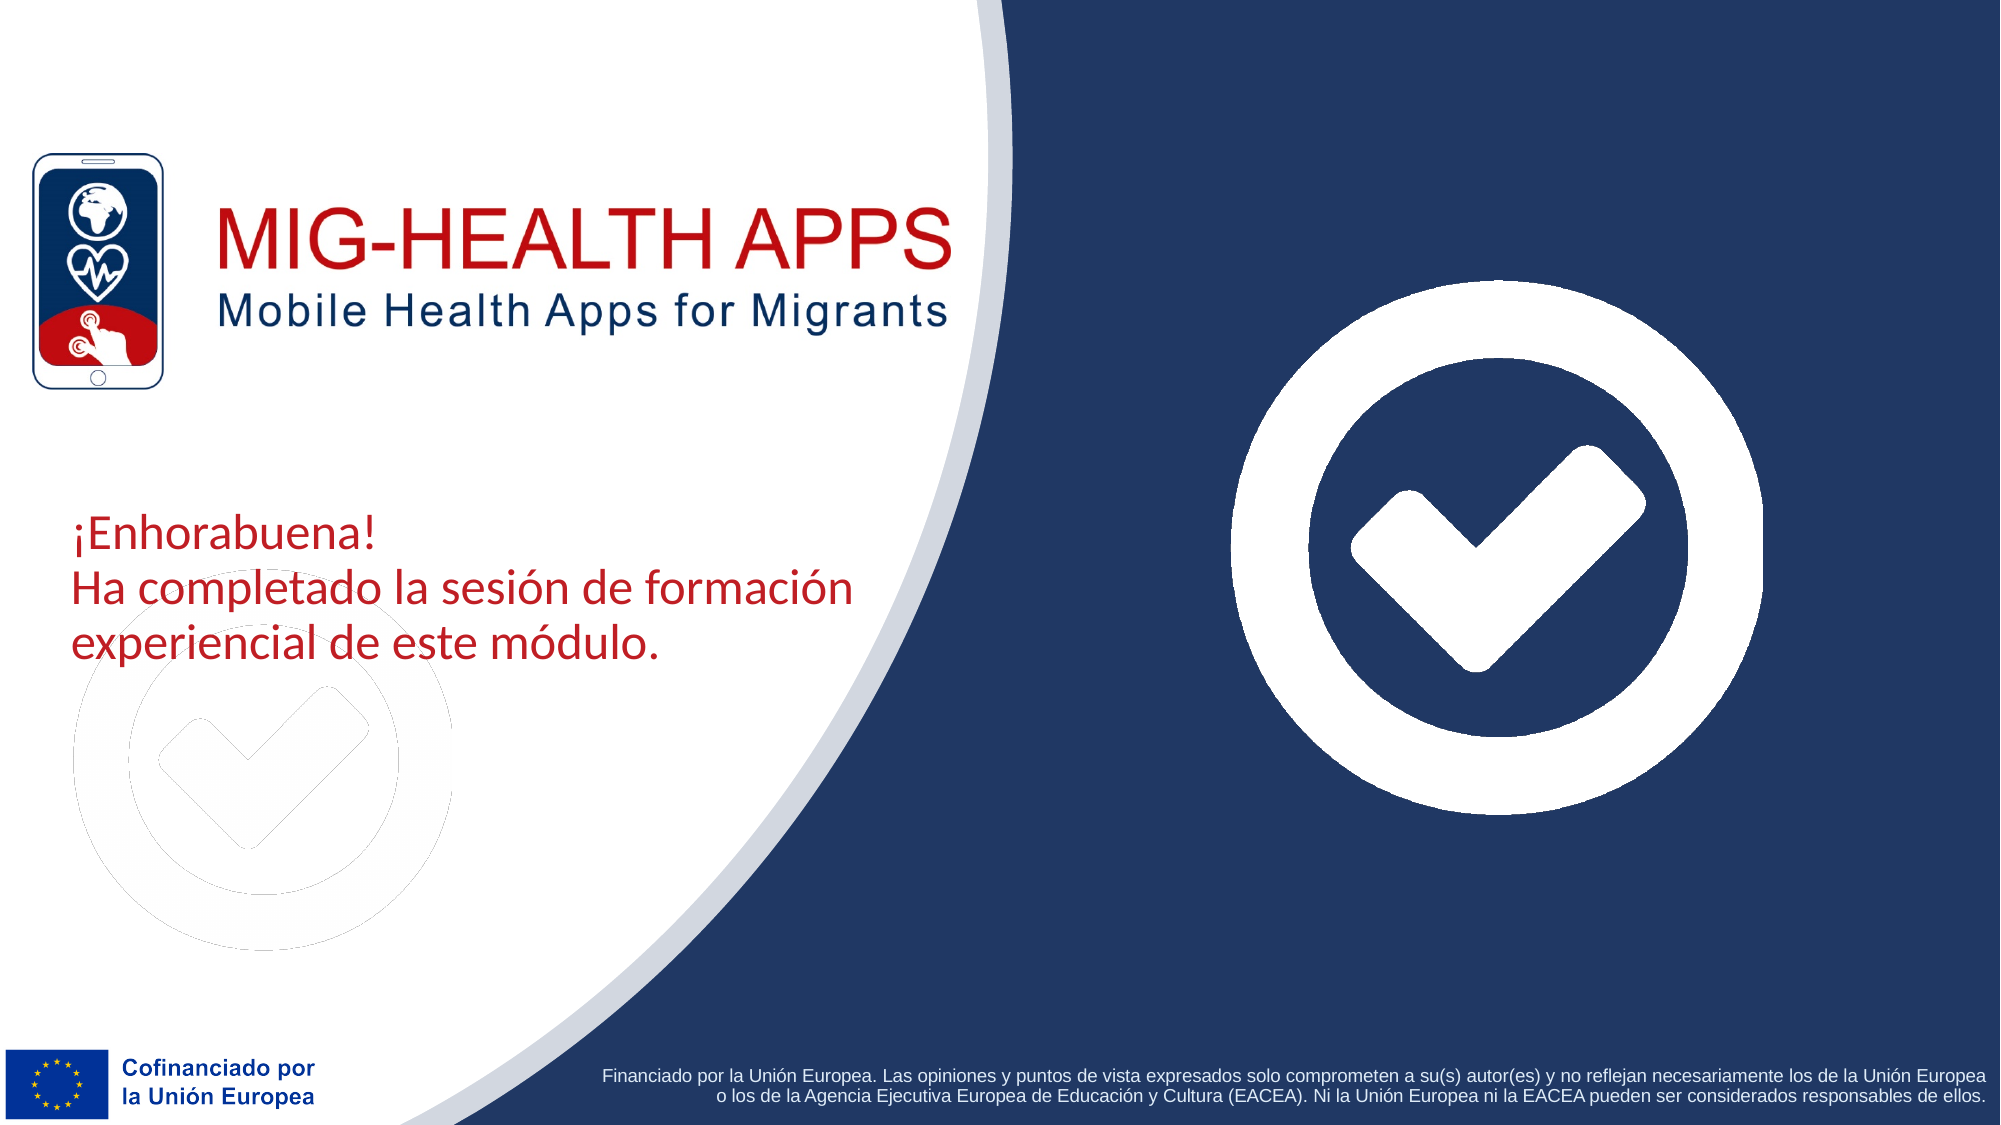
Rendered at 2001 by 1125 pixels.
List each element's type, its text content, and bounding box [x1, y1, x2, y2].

text_box [882, 0, 1013, 683]
text_box Financiado por la Unión Europea. Las opiniones y puntos de vista expresados solo comprometen a su(s) autor(es) y no reflejan necesariamente los de la Unión Europea o los de la Agencia Ejecutiva Europea de Educación y Cultura (EACEA). Ni la Unión Europea ni la EACEA pueden ser considerados responsables de ellos. [579, 1050, 2000, 1124]
text_box [0, 0, 989, 1125]
text_box ¡Enhorabuena! Ha completado la sesión de formación experiencial de este módulo. [55, 479, 882, 697]
picture [32, 152, 952, 390]
picture [1226, 279, 1763, 816]
picture [70, 569, 452, 951]
text_box [402, 697, 874, 1125]
picture [0, 1044, 331, 1125]
